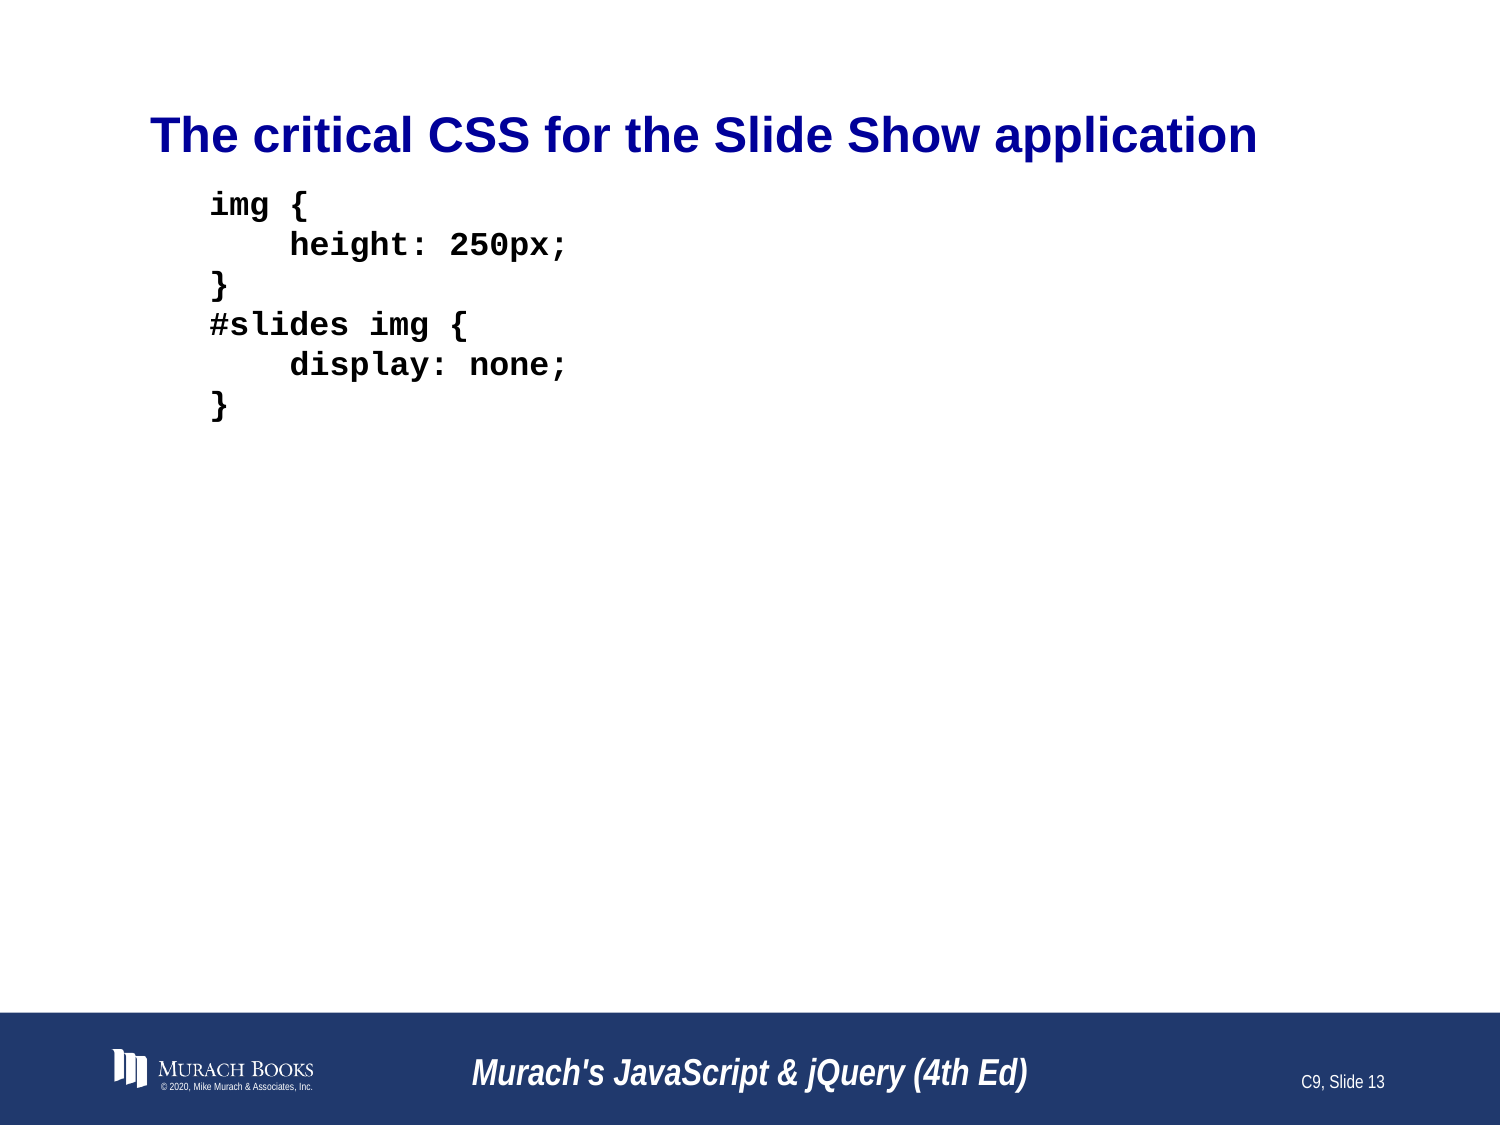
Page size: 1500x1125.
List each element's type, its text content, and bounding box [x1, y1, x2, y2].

slide_number Murach's JavaScript & jQuery (4th Ed) [463, 1025, 1050, 1100]
footer © 2020, Mike Murach & Associates, Inc. [12, 1025, 463, 1100]
list img { height: 250px; } #slides img { display: none; } [137, 174, 1350, 975]
slide_number C9, Slide 13 [1087, 1025, 1400, 1100]
title The critical CSS for the Slide Show application [150, 102, 1350, 164]
